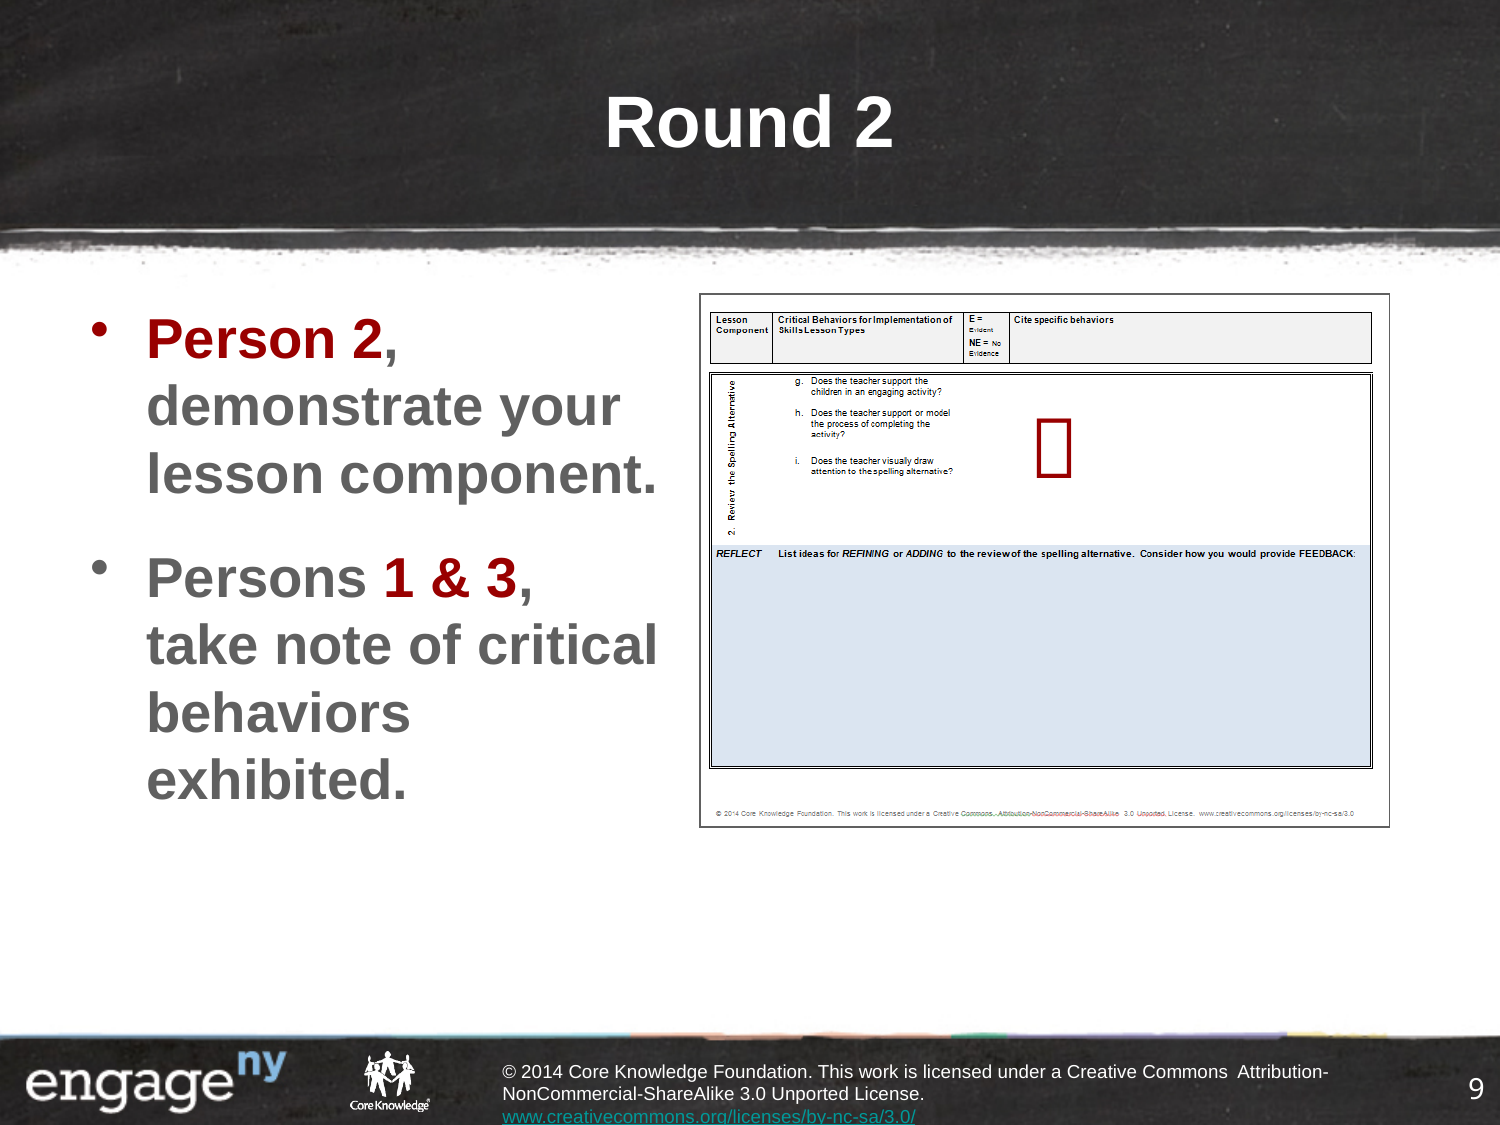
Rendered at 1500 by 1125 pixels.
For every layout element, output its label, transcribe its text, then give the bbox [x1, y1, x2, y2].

picture [700, 294, 1389, 827]
picture [0, 1003, 1500, 1125]
picture [0, 0, 1500, 293]
slide_number 9 [1337, 1062, 1500, 1113]
list Person 2, demonstrate your lesson component. Persons 1 & 3, take note of critical behaviors exhibited. [75, 294, 675, 650]
title Round 2 [75, 24, 1425, 213]
